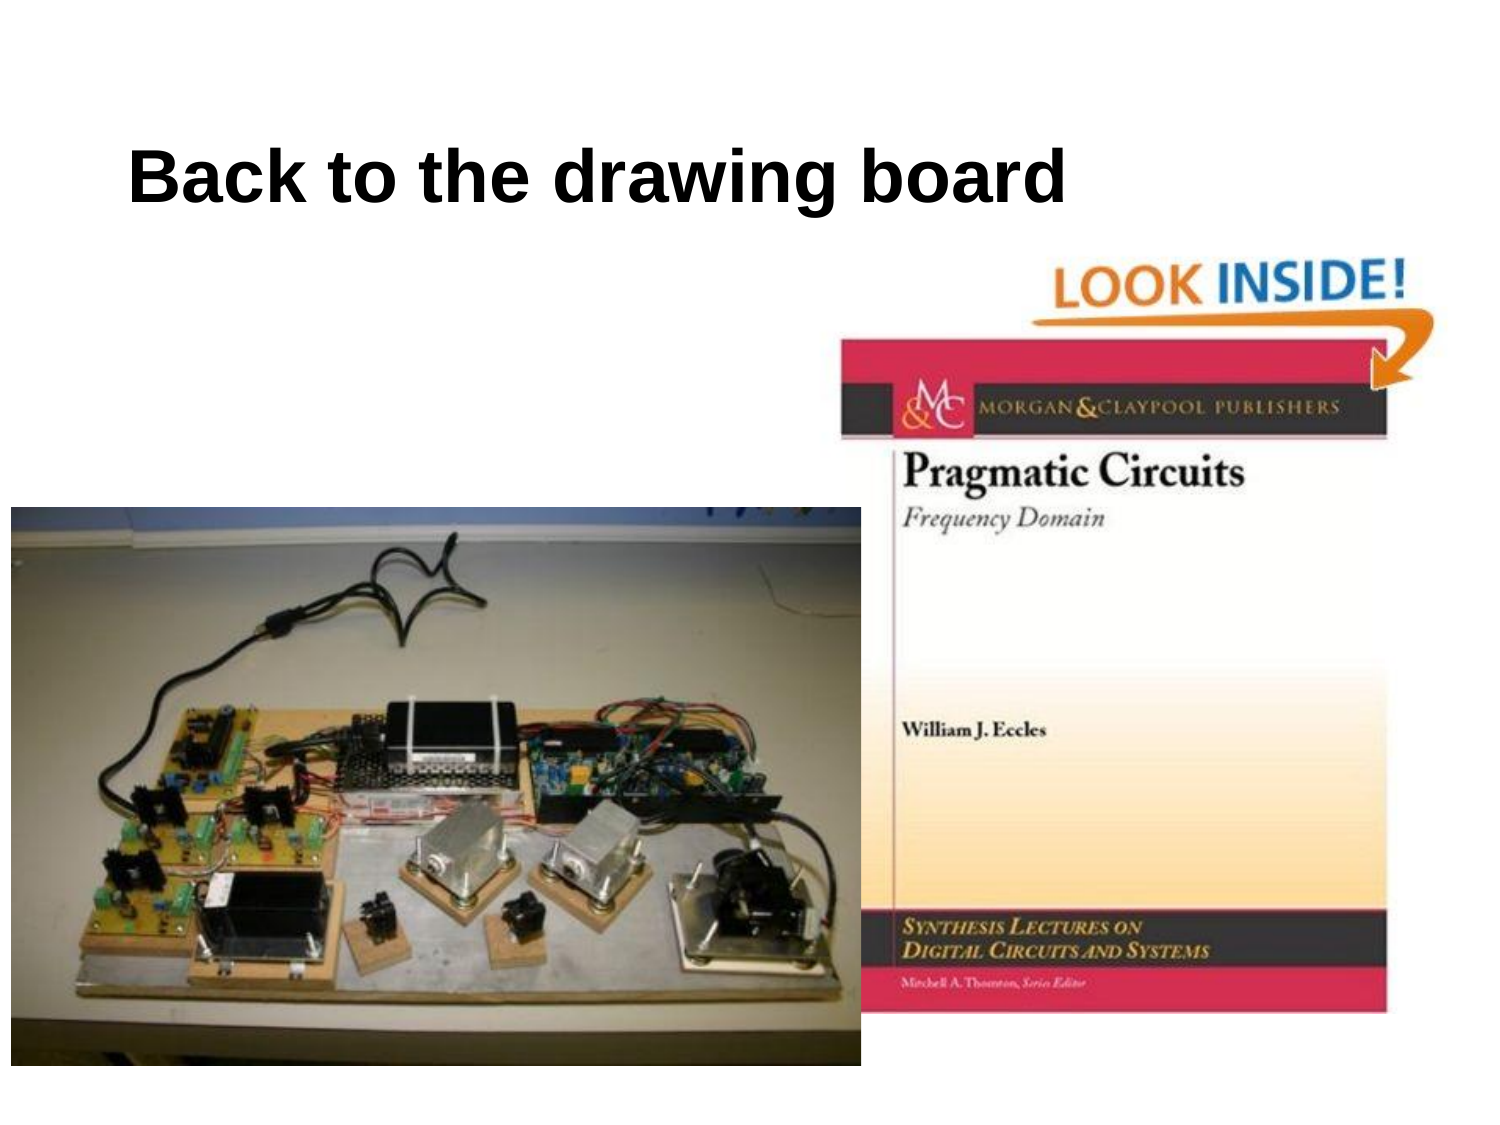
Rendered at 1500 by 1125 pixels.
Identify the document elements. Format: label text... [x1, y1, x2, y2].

text_box [11, 507, 862, 1066]
title Back to the drawing board [75, 45, 1425, 233]
text_box [746, 232, 1500, 1014]
